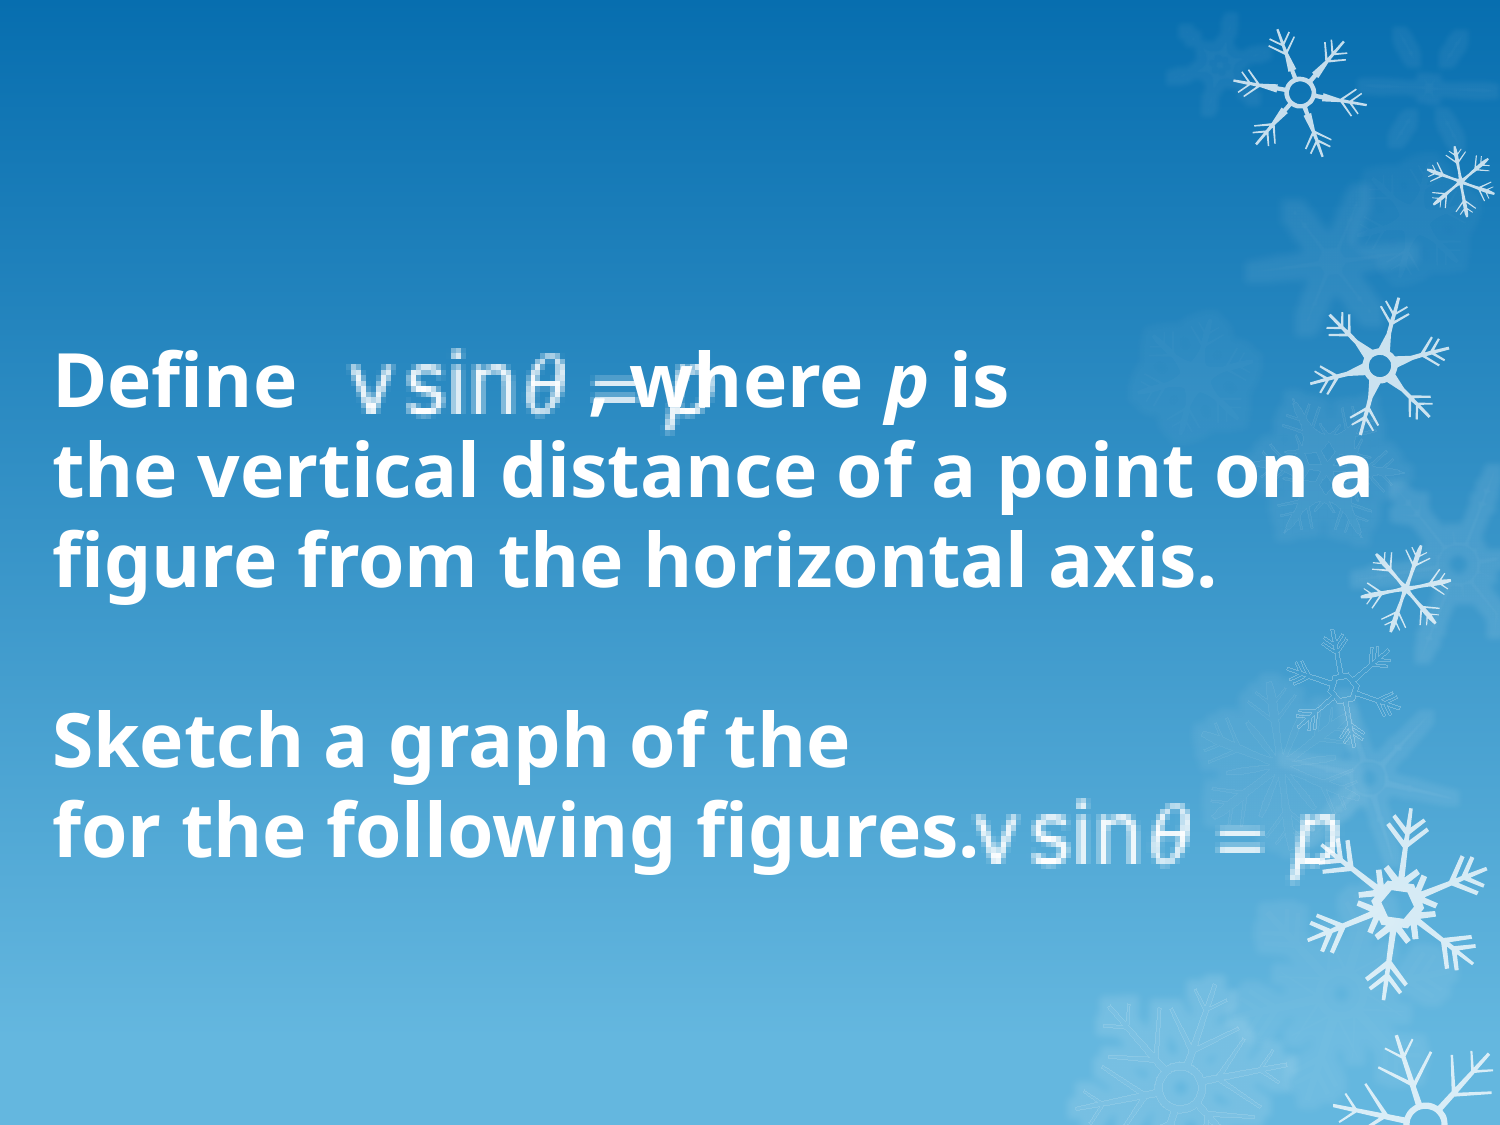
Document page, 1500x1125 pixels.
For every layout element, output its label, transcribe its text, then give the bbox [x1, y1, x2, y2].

text_box Define , where p is the vertical distance of a point on a figure from the horizontal axis. Sketch a graph of the for the following figures. [37, 324, 1427, 880]
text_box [961, 786, 1351, 894]
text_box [336, 336, 726, 444]
